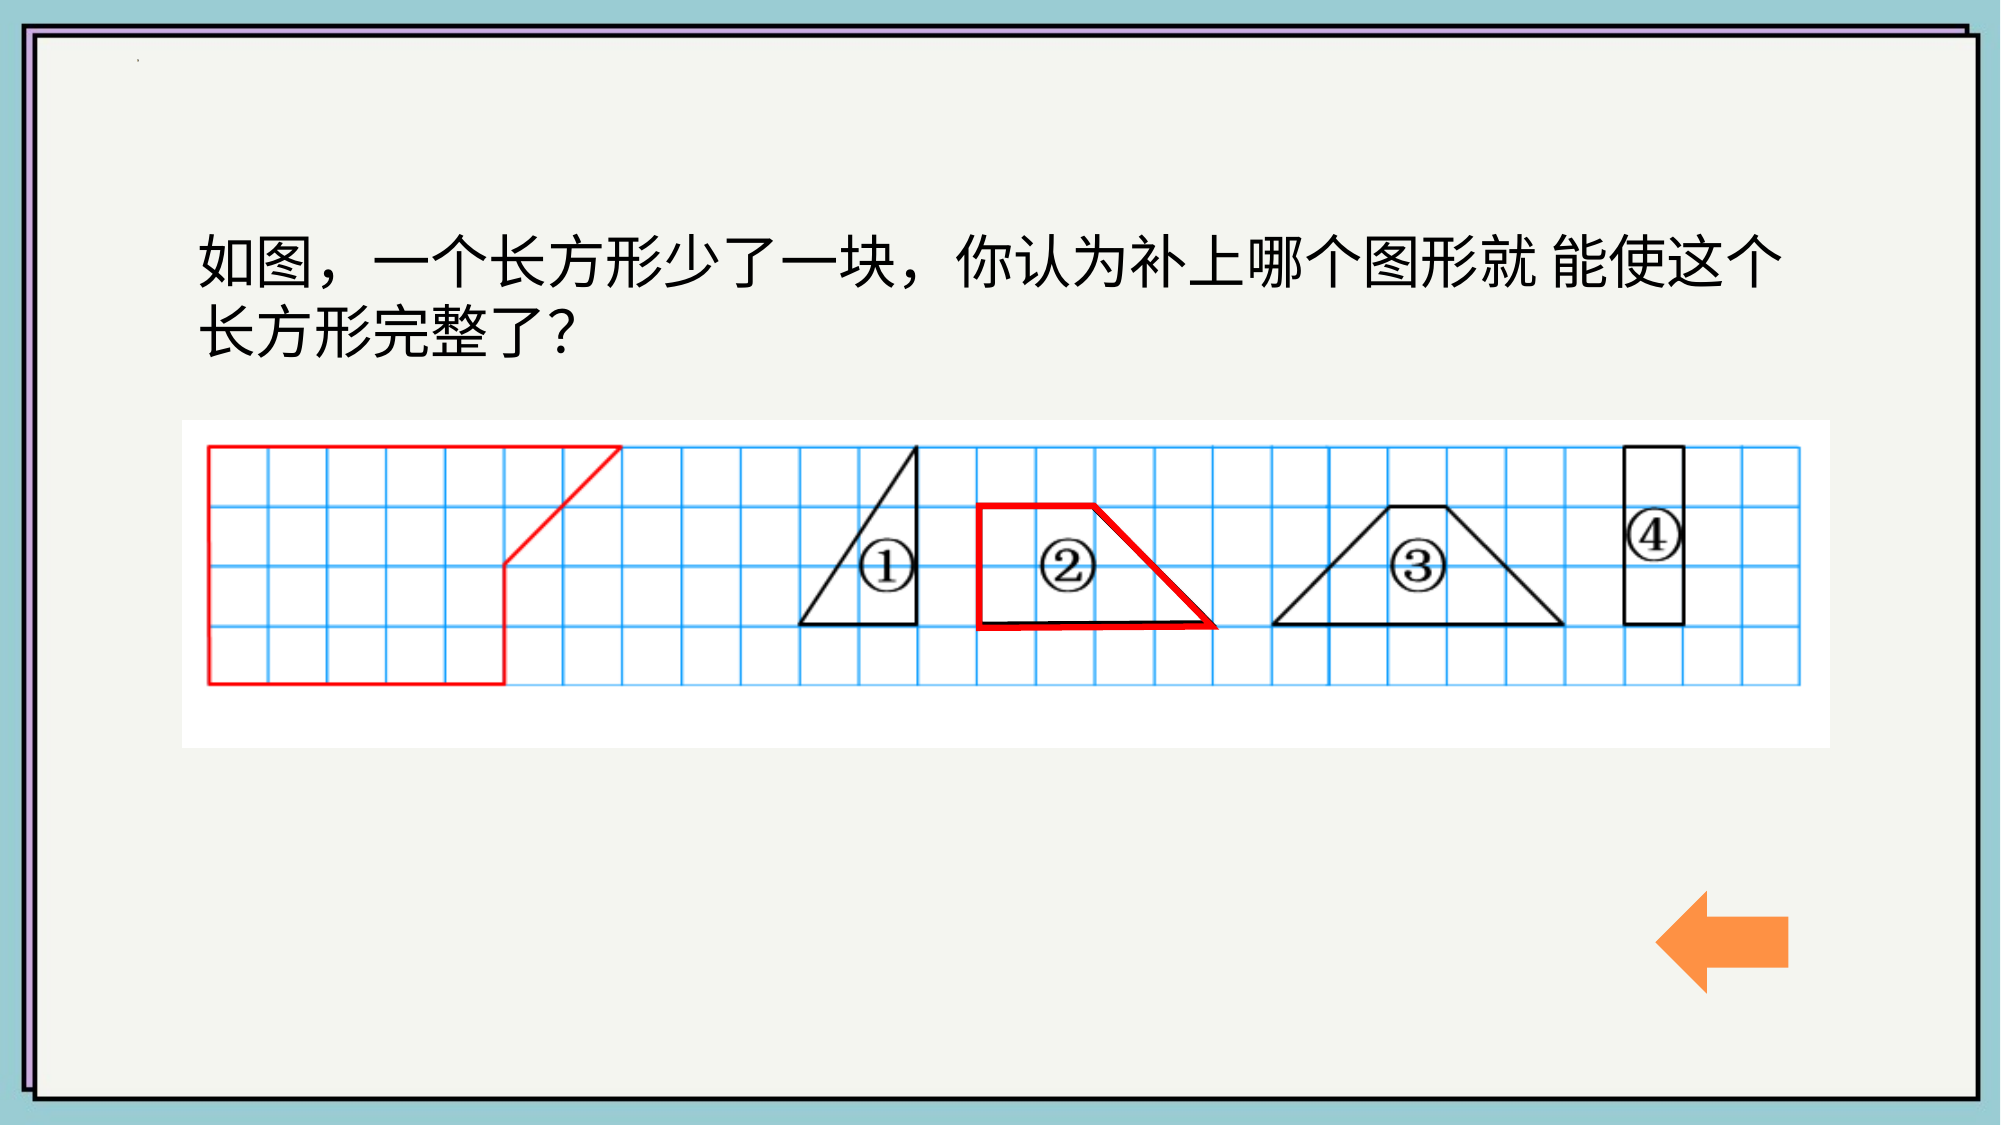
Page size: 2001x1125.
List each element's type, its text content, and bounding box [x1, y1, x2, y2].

picture [0, 0, 2001, 1125]
text_box [1655, 890, 1789, 994]
text_box 如图，一个长方形少了一块，你认为补上哪个图形就 能使这个长方形完整了？ [182, 218, 1809, 373]
